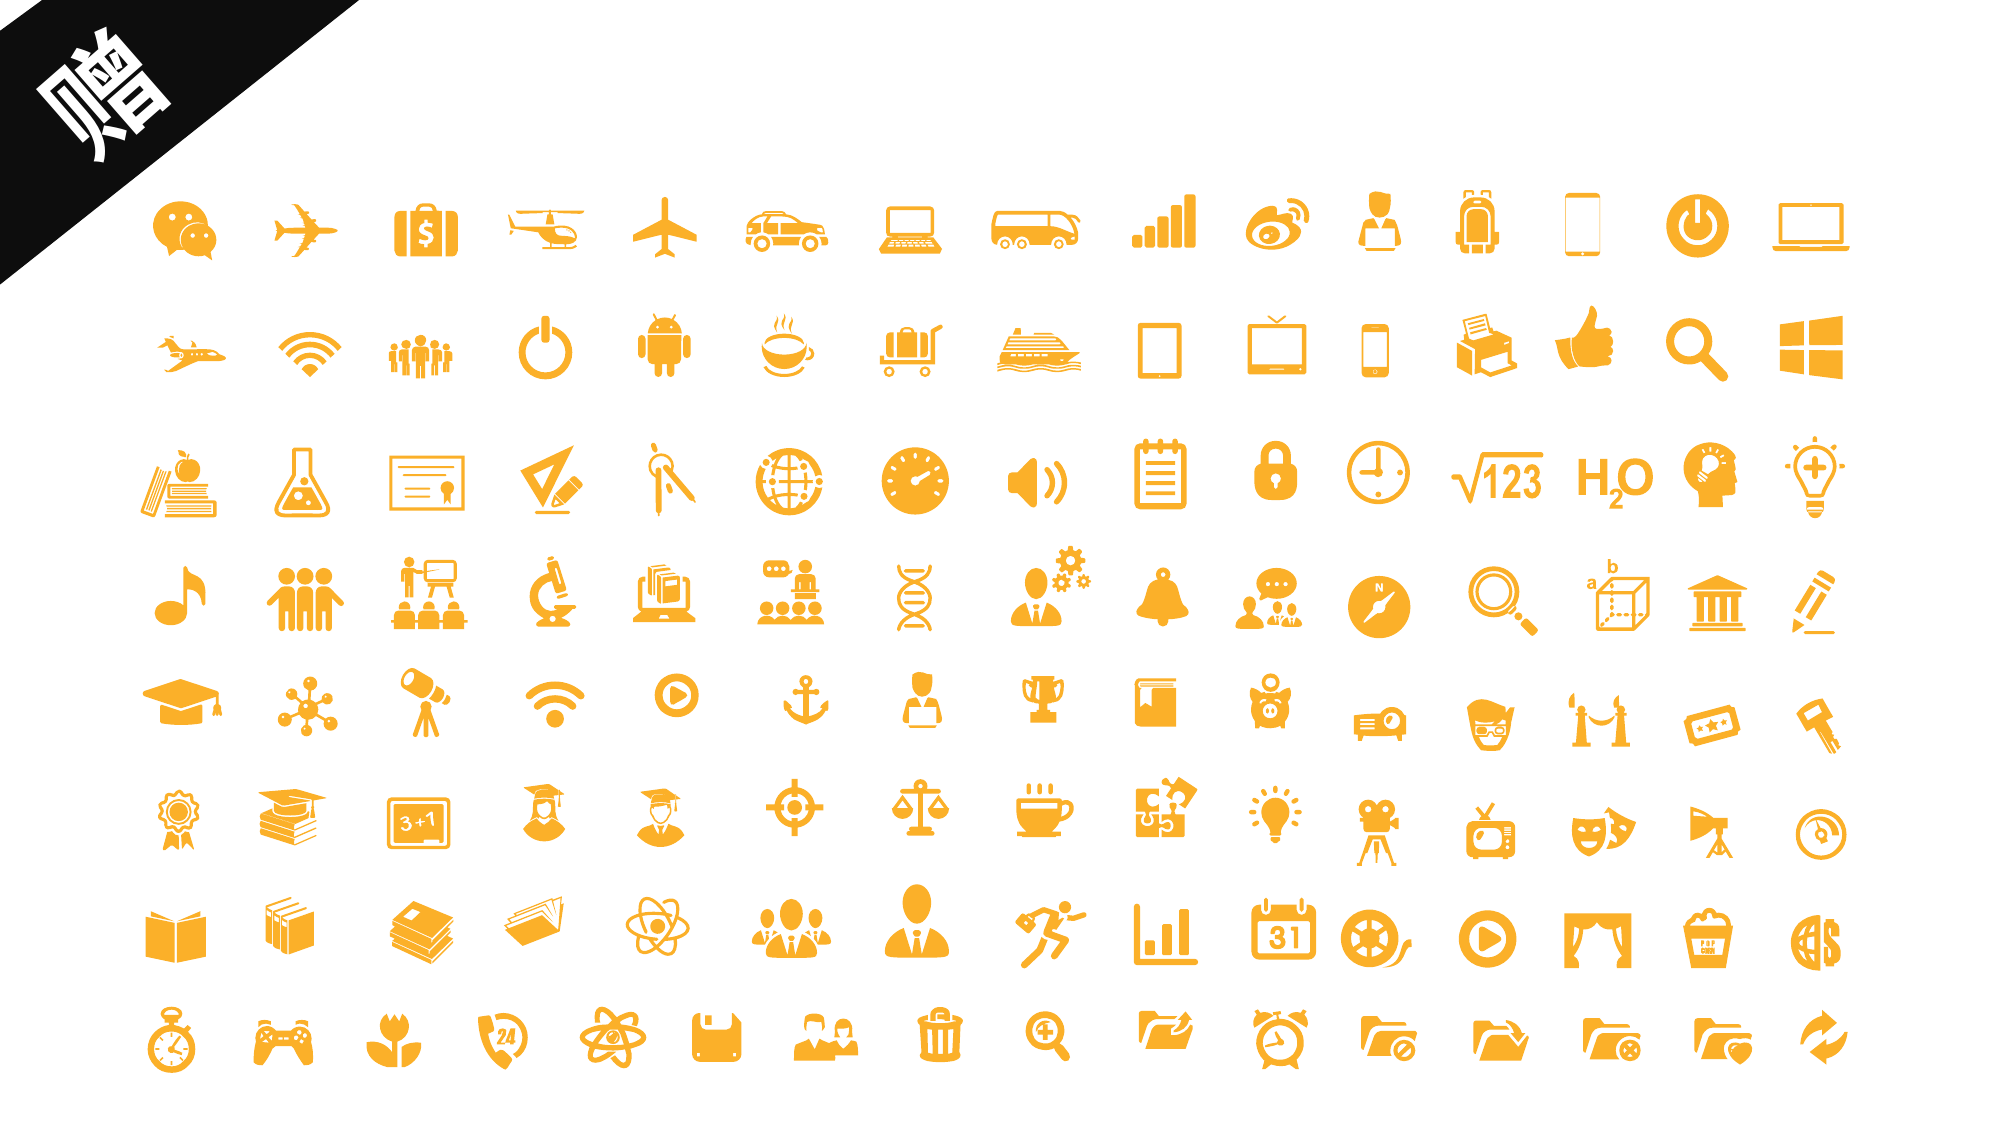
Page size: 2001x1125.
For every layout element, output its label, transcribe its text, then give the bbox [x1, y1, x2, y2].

text_box [1044, 466, 1056, 499]
text_box [1808, 314, 1844, 347]
text_box [176, 911, 206, 963]
text_box [1694, 1018, 1742, 1053]
text_box [1514, 612, 1538, 636]
text_box [579, 1006, 647, 1069]
text_box [1008, 458, 1037, 508]
text_box [1346, 440, 1410, 505]
text_box [1348, 575, 1411, 639]
text_box [1022, 676, 1064, 723]
text_box [657, 572, 680, 604]
text_box [517, 314, 574, 381]
text_box [1586, 578, 1597, 590]
text_box [891, 779, 950, 836]
text_box [494, 1012, 528, 1059]
text_box [154, 565, 206, 626]
text_box [1253, 1009, 1304, 1070]
text_box [1252, 797, 1260, 804]
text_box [1772, 203, 1850, 252]
text_box [147, 1006, 196, 1073]
text_box [411, 334, 430, 379]
text_box [783, 675, 829, 725]
text_box [1619, 1039, 1641, 1062]
text_box [140, 450, 209, 518]
text_box [160, 704, 203, 725]
text_box [757, 601, 825, 625]
text_box [1812, 577, 1832, 592]
text_box [1066, 912, 1087, 921]
text_box [896, 564, 932, 632]
text_box [692, 1013, 742, 1062]
text_box [1466, 699, 1515, 751]
text_box [445, 210, 458, 257]
text_box [274, 447, 331, 518]
text_box [1381, 218, 1402, 246]
text_box [265, 896, 314, 955]
text_box [145, 911, 175, 963]
text_box [388, 339, 411, 376]
text_box [1137, 322, 1182, 379]
text_box [1287, 603, 1297, 616]
text_box [1261, 788, 1267, 796]
text_box [1665, 317, 1730, 383]
text_box [1603, 806, 1637, 849]
text_box [1248, 809, 1257, 815]
text_box [1456, 342, 1473, 376]
text_box [801, 235, 819, 252]
text_box [520, 446, 572, 508]
text_box [276, 330, 344, 360]
text_box [1037, 783, 1042, 795]
text_box [1609, 458, 1653, 509]
text_box [1256, 567, 1297, 601]
text_box [1458, 910, 1517, 968]
text_box [0, 0, 361, 286]
text_box [1790, 915, 1821, 971]
text_box [745, 236, 754, 246]
text_box [819, 236, 829, 246]
text_box [1568, 692, 1575, 708]
text_box [1468, 566, 1520, 618]
text_box [1690, 806, 1734, 858]
text_box [1161, 776, 1198, 809]
text_box [535, 510, 571, 515]
text_box [1015, 901, 1072, 960]
text_box [1173, 1011, 1193, 1033]
text_box [879, 324, 943, 365]
text_box [1475, 802, 1496, 820]
text_box 赠 [0, 0, 207, 197]
text_box [266, 586, 295, 632]
text_box [780, 898, 803, 931]
text_box [1578, 458, 1608, 495]
text_box [1794, 584, 1816, 614]
text_box [1451, 452, 1544, 504]
text_box [1356, 835, 1397, 866]
text_box [1264, 897, 1268, 912]
text_box [1480, 190, 1492, 199]
text_box [300, 362, 320, 379]
text_box [1299, 897, 1304, 912]
text_box [1134, 438, 1187, 510]
text_box [746, 211, 826, 235]
text_box [751, 930, 770, 945]
text_box [1016, 239, 1027, 250]
text_box [478, 1015, 513, 1070]
text_box [1016, 798, 1074, 838]
text_box [274, 204, 338, 258]
text_box [142, 679, 223, 717]
text_box [1479, 1034, 1529, 1061]
text_box [1816, 570, 1835, 585]
text_box [1252, 820, 1260, 827]
text_box [1025, 1011, 1071, 1062]
text_box [1572, 705, 1630, 747]
text_box [1466, 821, 1516, 860]
text_box [1010, 602, 1062, 627]
text_box [401, 1042, 422, 1068]
text_box [884, 927, 949, 958]
text_box [1564, 191, 1602, 258]
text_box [1361, 324, 1389, 378]
text_box [930, 1007, 950, 1021]
text_box [1361, 1016, 1407, 1050]
text_box [1138, 1010, 1178, 1043]
text_box [923, 697, 943, 724]
text_box [253, 1019, 314, 1066]
text_box [1287, 1009, 1308, 1028]
text_box [1796, 698, 1842, 754]
text_box [389, 901, 454, 965]
text_box [158, 789, 200, 850]
text_box [636, 788, 685, 847]
text_box [1020, 936, 1048, 969]
text_box [919, 366, 931, 378]
text_box [164, 500, 217, 518]
text_box [1283, 788, 1290, 796]
text_box [1808, 349, 1844, 381]
text_box [1002, 336, 1070, 351]
text_box [834, 1018, 853, 1038]
text_box [401, 556, 457, 598]
text_box [1000, 239, 1010, 250]
text_box [1607, 559, 1618, 574]
text_box [902, 697, 922, 724]
text_box [763, 560, 793, 578]
text_box [1254, 440, 1298, 501]
text_box [1291, 820, 1299, 827]
text_box [162, 831, 180, 851]
text_box [1267, 615, 1280, 625]
text_box [1048, 783, 1053, 795]
text_box [1291, 797, 1299, 804]
text_box [1571, 818, 1606, 857]
text_box [636, 312, 692, 379]
text_box [761, 342, 815, 370]
text_box [1812, 436, 1818, 443]
text_box [1340, 909, 1399, 968]
text_box [551, 476, 583, 508]
text_box [386, 797, 451, 850]
text_box [753, 235, 771, 252]
text_box [1687, 575, 1748, 590]
text_box [654, 673, 699, 718]
text_box [1382, 939, 1412, 968]
text_box [1800, 1009, 1837, 1045]
text_box [1134, 678, 1177, 727]
text_box [633, 576, 696, 623]
text_box [1803, 631, 1835, 635]
text_box [1280, 615, 1303, 627]
text_box [1683, 907, 1734, 969]
text_box [157, 335, 226, 373]
text_box [883, 366, 895, 378]
text_box [1505, 1020, 1526, 1043]
text_box [315, 586, 344, 632]
text_box [878, 206, 943, 254]
text_box [506, 207, 586, 251]
text_box [1809, 1031, 1848, 1065]
text_box [1473, 1020, 1510, 1055]
text_box [1024, 567, 1048, 600]
text_box [1131, 193, 1197, 249]
text_box [1795, 809, 1847, 860]
text_box [430, 339, 453, 376]
text_box [1358, 218, 1380, 246]
text_box [1012, 328, 1021, 335]
text_box [760, 908, 775, 929]
text_box [1460, 313, 1518, 378]
text_box [912, 671, 933, 697]
text_box [1145, 1024, 1193, 1049]
text_box [1792, 444, 1800, 451]
text_box [991, 210, 1081, 245]
text_box [997, 352, 1081, 373]
text_box [808, 908, 823, 929]
text_box [1805, 591, 1827, 621]
text_box [881, 447, 949, 515]
text_box [1358, 799, 1399, 833]
text_box [410, 203, 442, 257]
text_box [632, 195, 698, 260]
text_box [1683, 704, 1741, 747]
text_box [315, 567, 333, 585]
text_box [1393, 1039, 1416, 1062]
text_box [525, 681, 585, 700]
text_box [1294, 809, 1302, 815]
text_box [764, 316, 804, 345]
text_box [1249, 673, 1292, 729]
text_box [1839, 463, 1846, 469]
text_box [1583, 1018, 1630, 1053]
text_box [389, 455, 465, 511]
text_box [1026, 783, 1031, 795]
text_box [391, 601, 468, 630]
text_box [1367, 1030, 1418, 1056]
text_box [546, 709, 564, 728]
text_box [412, 700, 440, 738]
text_box [648, 442, 696, 517]
text_box [366, 1013, 409, 1068]
text_box [523, 784, 566, 842]
text_box [1806, 500, 1824, 519]
text_box [1076, 574, 1092, 589]
text_box [1053, 460, 1068, 505]
text_box [1784, 463, 1791, 469]
text_box [1792, 618, 1805, 633]
text_box [1683, 442, 1738, 508]
text_box [1136, 567, 1189, 627]
text_box [902, 884, 932, 924]
text_box [529, 556, 577, 627]
text_box [1272, 601, 1283, 614]
text_box [766, 778, 824, 837]
text_box [291, 351, 329, 367]
text_box [429, 685, 451, 705]
text_box [152, 200, 218, 263]
text_box [1778, 319, 1805, 376]
text_box [917, 1014, 963, 1063]
text_box [1261, 797, 1290, 836]
text_box [503, 896, 564, 946]
text_box [1613, 695, 1620, 708]
text_box [277, 676, 338, 737]
text_box [1595, 576, 1650, 631]
text_box [1244, 197, 1311, 251]
text_box [1353, 707, 1407, 741]
text_box [278, 567, 314, 585]
text_box [1368, 191, 1391, 218]
text_box [394, 210, 407, 257]
text_box [1589, 1033, 1641, 1060]
text_box [1689, 591, 1746, 632]
text_box [1823, 919, 1841, 967]
text_box [1666, 194, 1729, 258]
text_box [781, 313, 786, 331]
text_box [774, 315, 779, 333]
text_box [1247, 315, 1307, 375]
text_box [1270, 837, 1281, 844]
text_box [1553, 304, 1615, 371]
text_box [790, 559, 820, 600]
text_box [771, 236, 802, 246]
text_box [1793, 444, 1837, 498]
text_box [763, 365, 805, 378]
text_box [533, 695, 577, 710]
text_box [258, 789, 327, 846]
text_box [1235, 596, 1264, 629]
text_box [1728, 1042, 1753, 1065]
text_box [1564, 913, 1632, 969]
text_box [1053, 239, 1064, 250]
text_box [647, 564, 671, 596]
text_box [1463, 190, 1475, 199]
text_box [765, 930, 832, 958]
text_box [400, 667, 434, 699]
text_box [1700, 1033, 1752, 1060]
text_box [1052, 545, 1086, 593]
text_box [625, 896, 690, 956]
text_box [755, 448, 823, 516]
text_box [296, 586, 314, 632]
text_box [804, 1013, 825, 1031]
text_box [1133, 903, 1199, 966]
text_box [1251, 904, 1317, 960]
text_box [793, 1038, 859, 1061]
text_box [1135, 788, 1185, 838]
text_box [1455, 197, 1500, 254]
text_box [1273, 785, 1278, 794]
